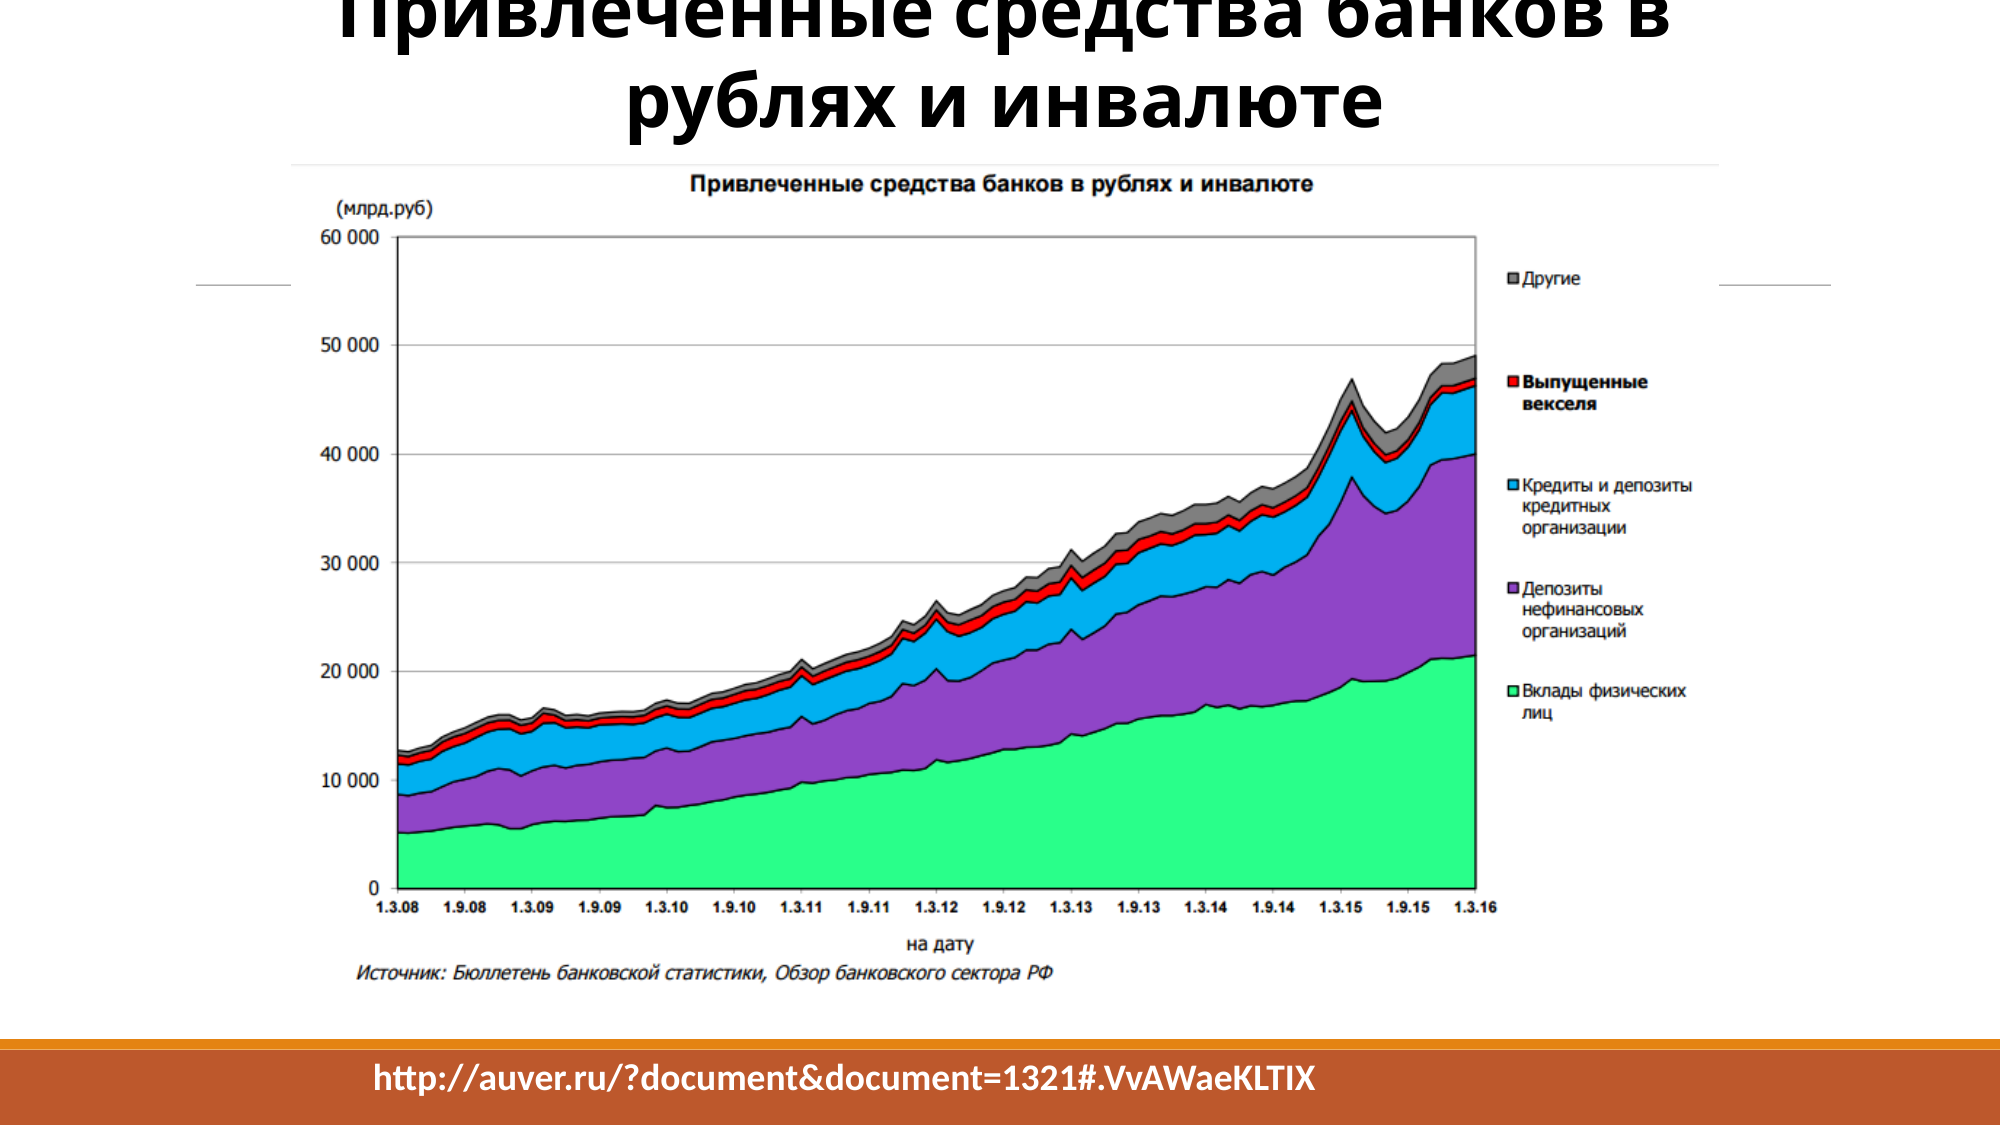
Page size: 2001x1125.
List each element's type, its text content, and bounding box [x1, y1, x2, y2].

text_box Привлеченные средства банков в рублях и инвалюте [180, 0, 1830, 150]
text_box http://auver.ru/?document&document=1321#.VvAWaeKLTIX [358, 1045, 1652, 1106]
picture [290, 164, 1719, 987]
